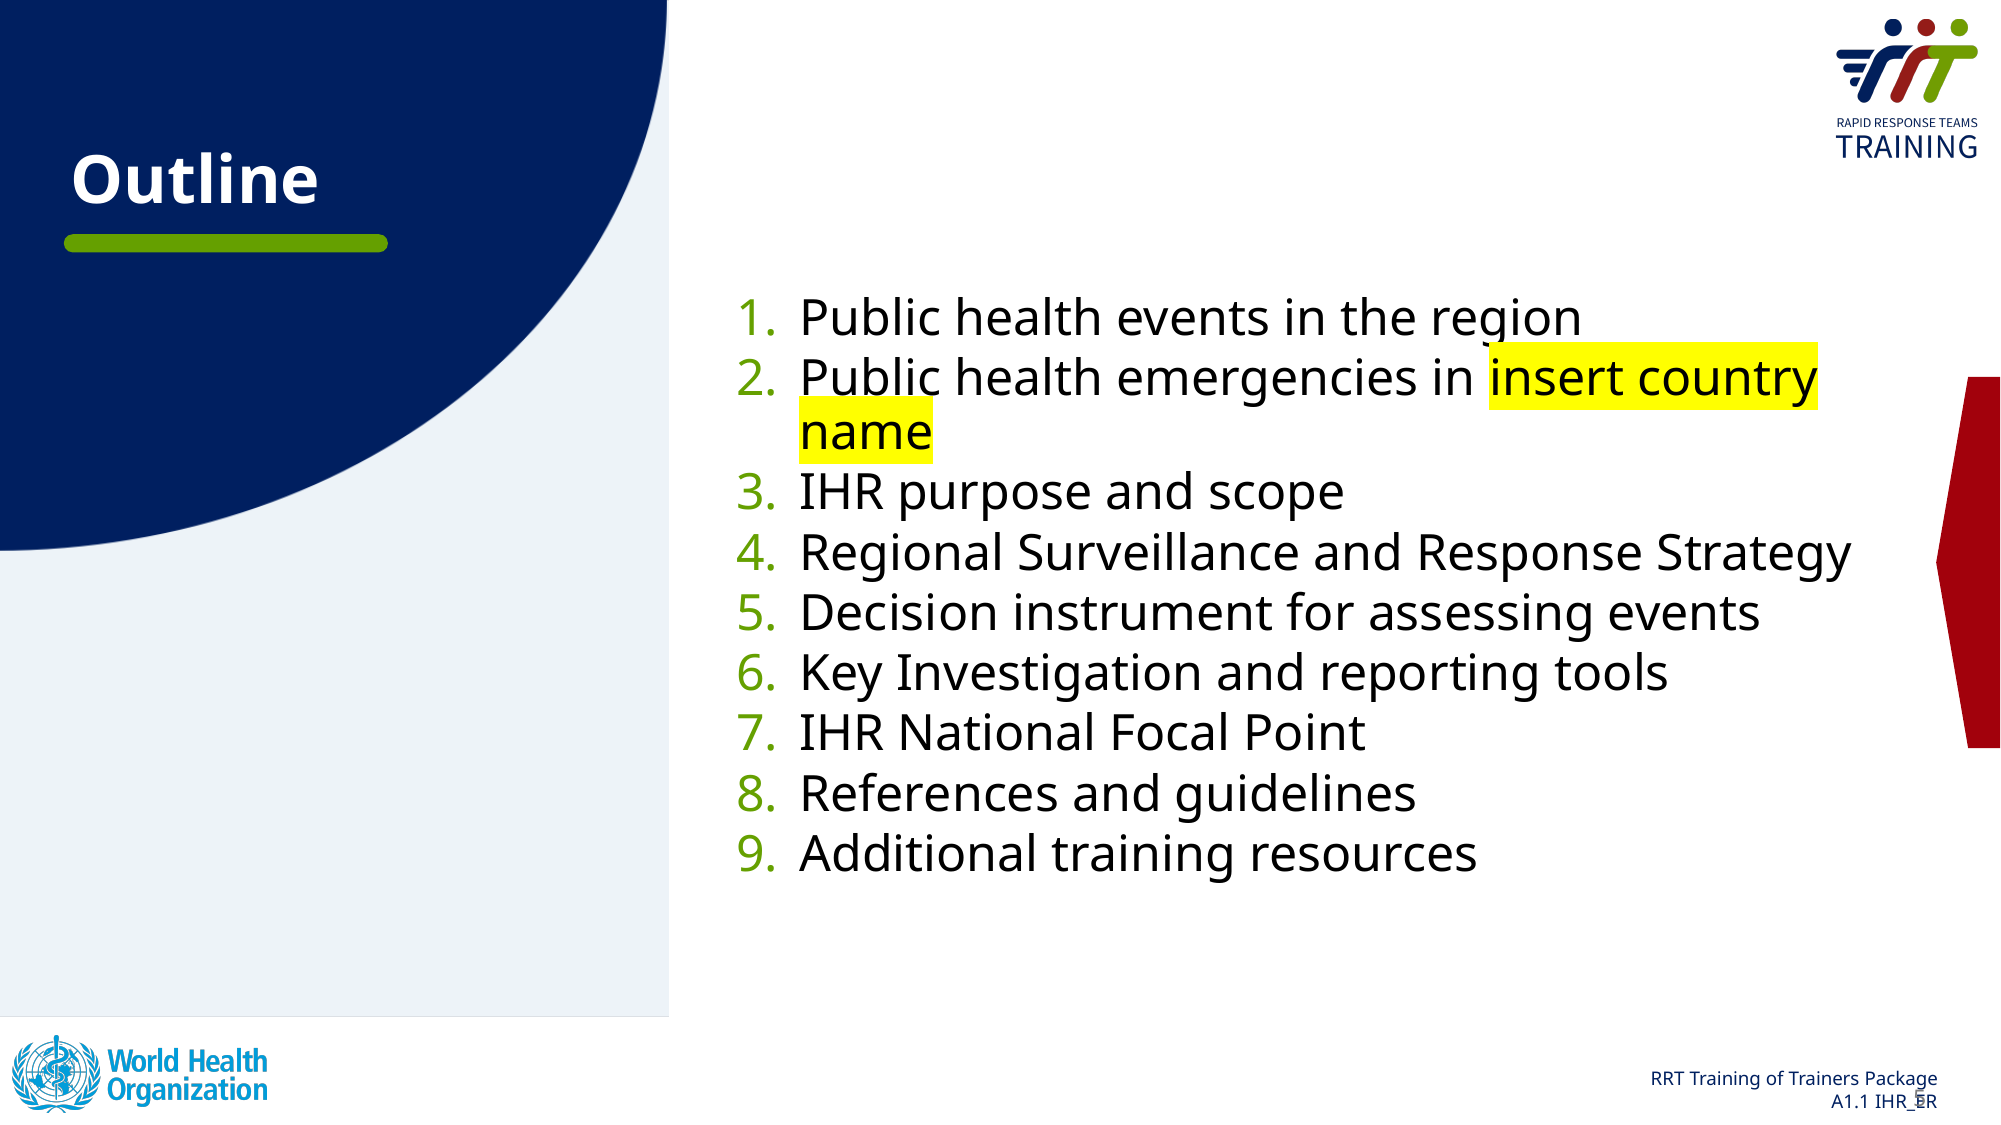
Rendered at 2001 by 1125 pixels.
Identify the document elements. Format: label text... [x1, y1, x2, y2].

picture [58, 1050, 64, 1058]
text_box [63, 234, 388, 253]
title Outline [70, 145, 607, 405]
picture [12, 1035, 267, 1113]
picture [1835, 19, 1978, 167]
picture [12, 1083, 48, 1113]
picture [0, 0, 669, 1018]
list Public health events in the region Public health emergencies in insert country name IHR purpose and scope Regional Surveillance and Response Strategy Decision instrument for assessing events Key Investigation and reporting tools IHR National Focal Point References and guidelines Additional training resources [735, 291, 1930, 877]
